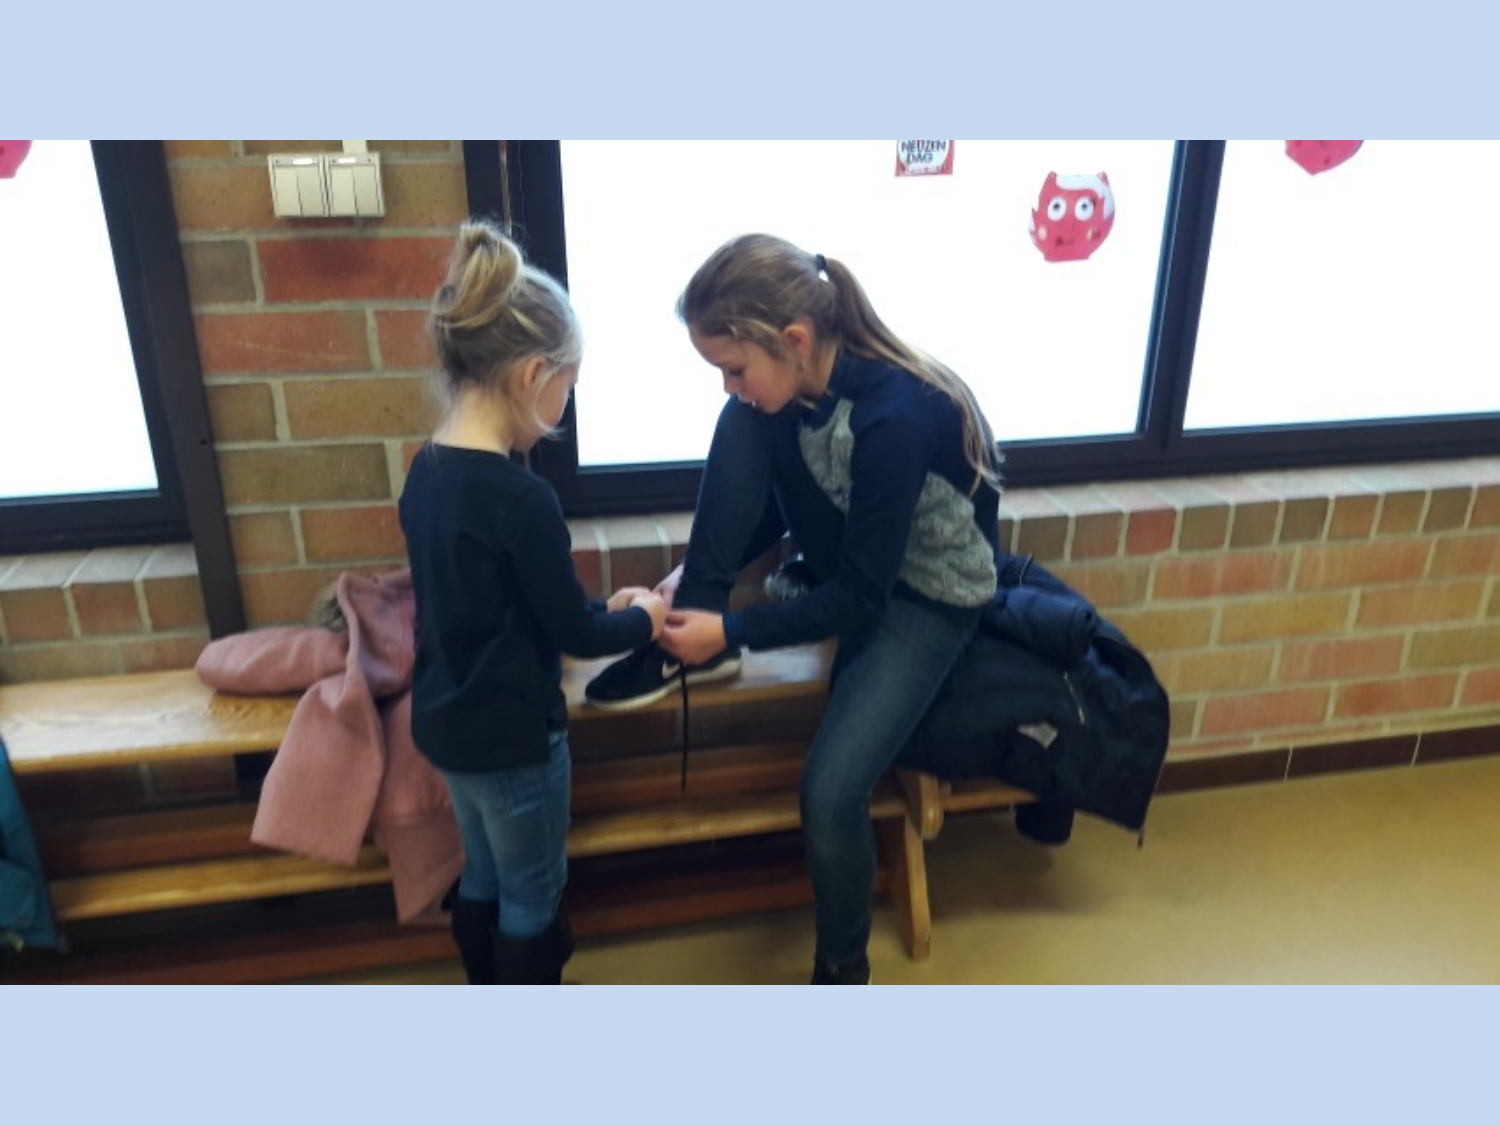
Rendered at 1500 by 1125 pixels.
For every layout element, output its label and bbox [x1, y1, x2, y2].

picture [0, 140, 1500, 985]
